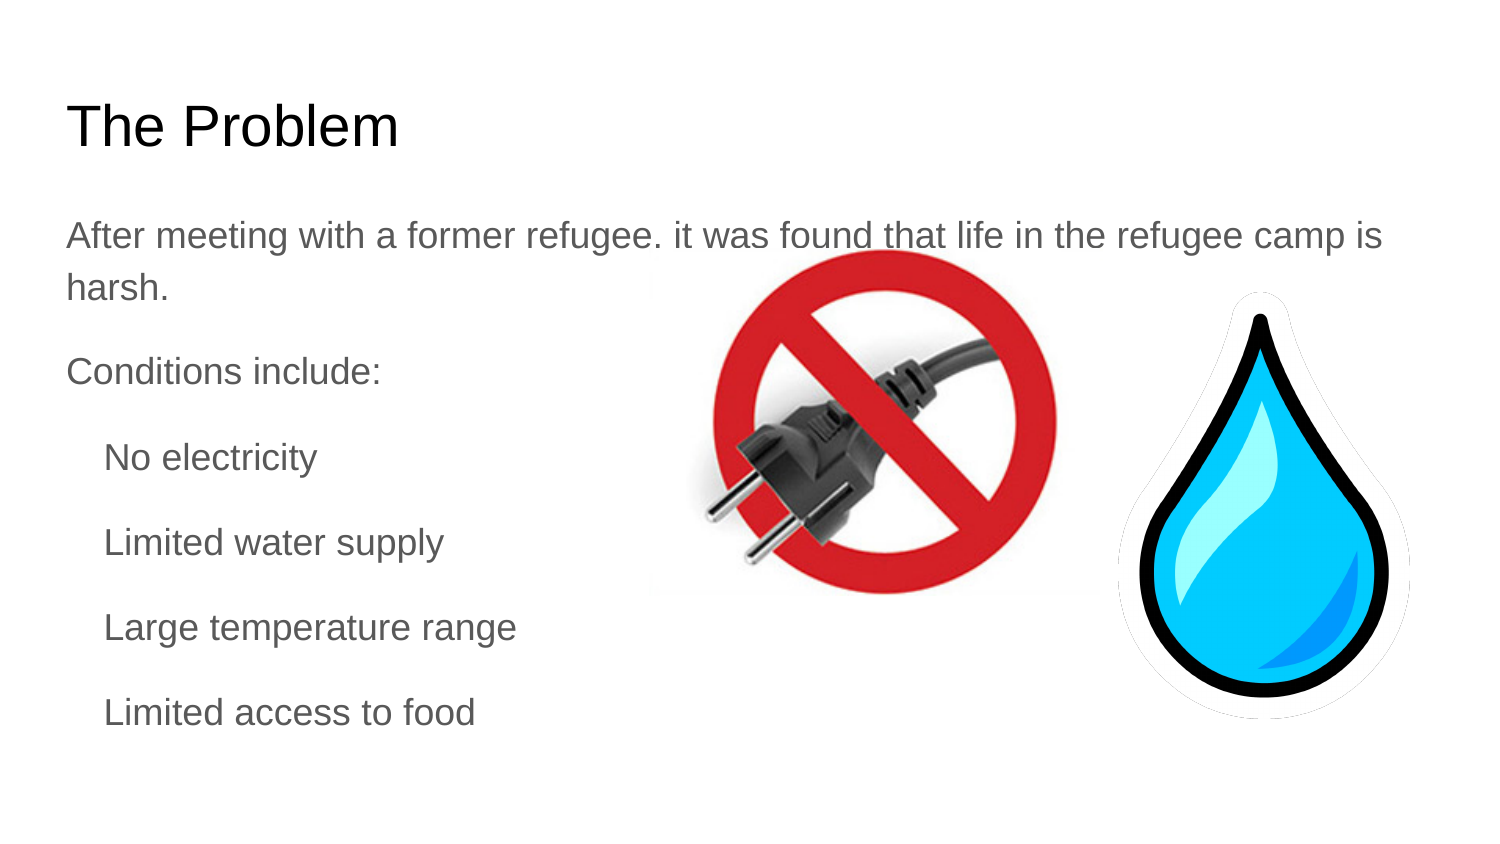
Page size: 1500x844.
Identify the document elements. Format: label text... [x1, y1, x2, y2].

list After meeting with a former refugee, it was found that life in the refugee camp is harsh. Conditions include: No electricity Limited water supply Large temperature range Limited access to food [51, 189, 1449, 750]
picture [1117, 292, 1410, 719]
picture [649, 248, 1103, 596]
title The Problem [51, 72, 1449, 167]
